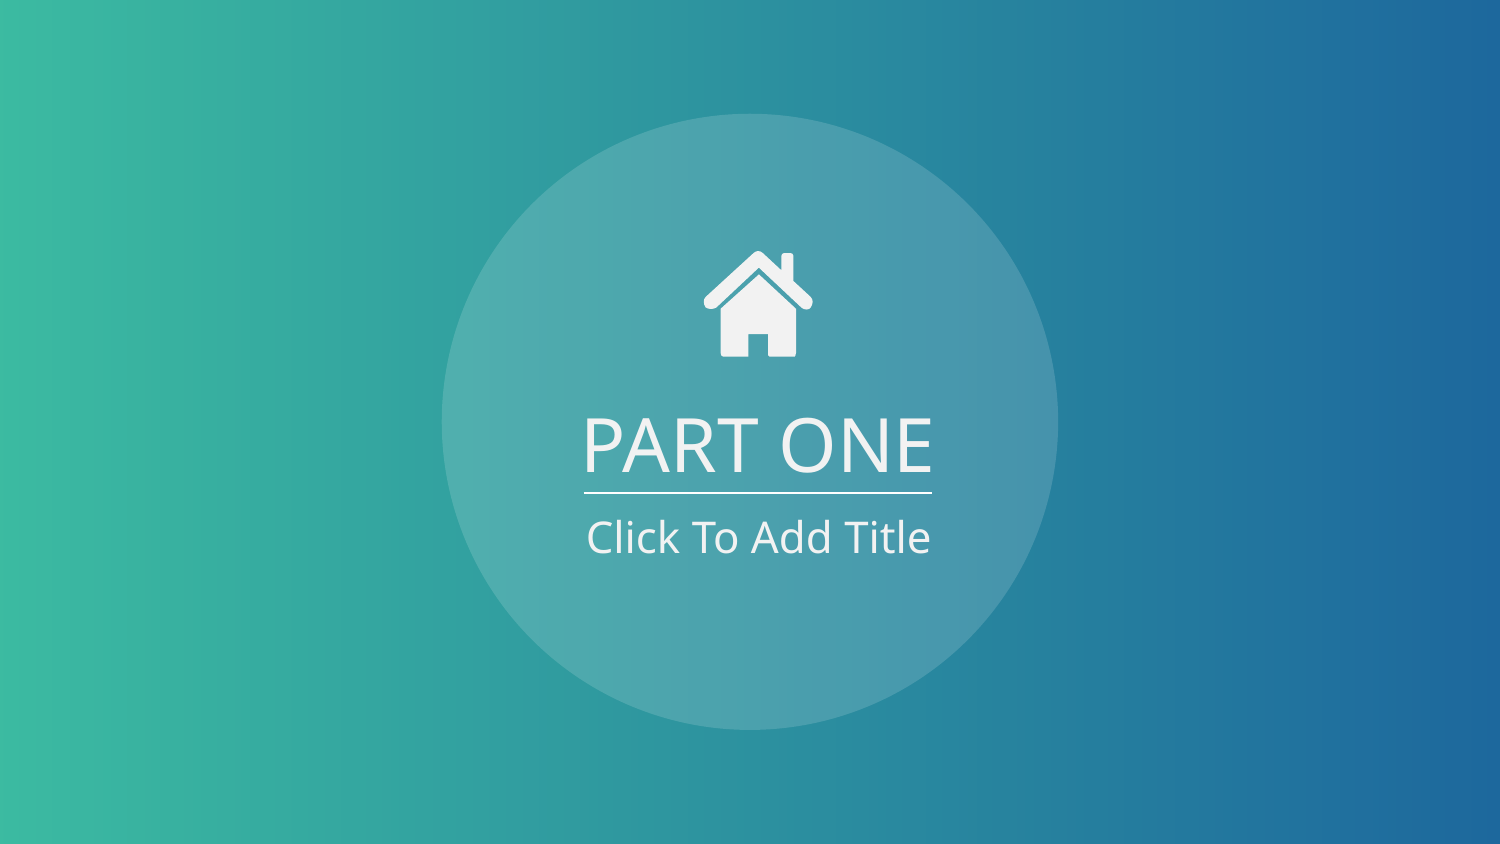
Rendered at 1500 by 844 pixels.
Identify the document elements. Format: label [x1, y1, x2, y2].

picture [0, 0, 1500, 844]
text_box [702, 250, 814, 357]
text_box [501, 389, 1016, 572]
text_box [441, 113, 1059, 730]
